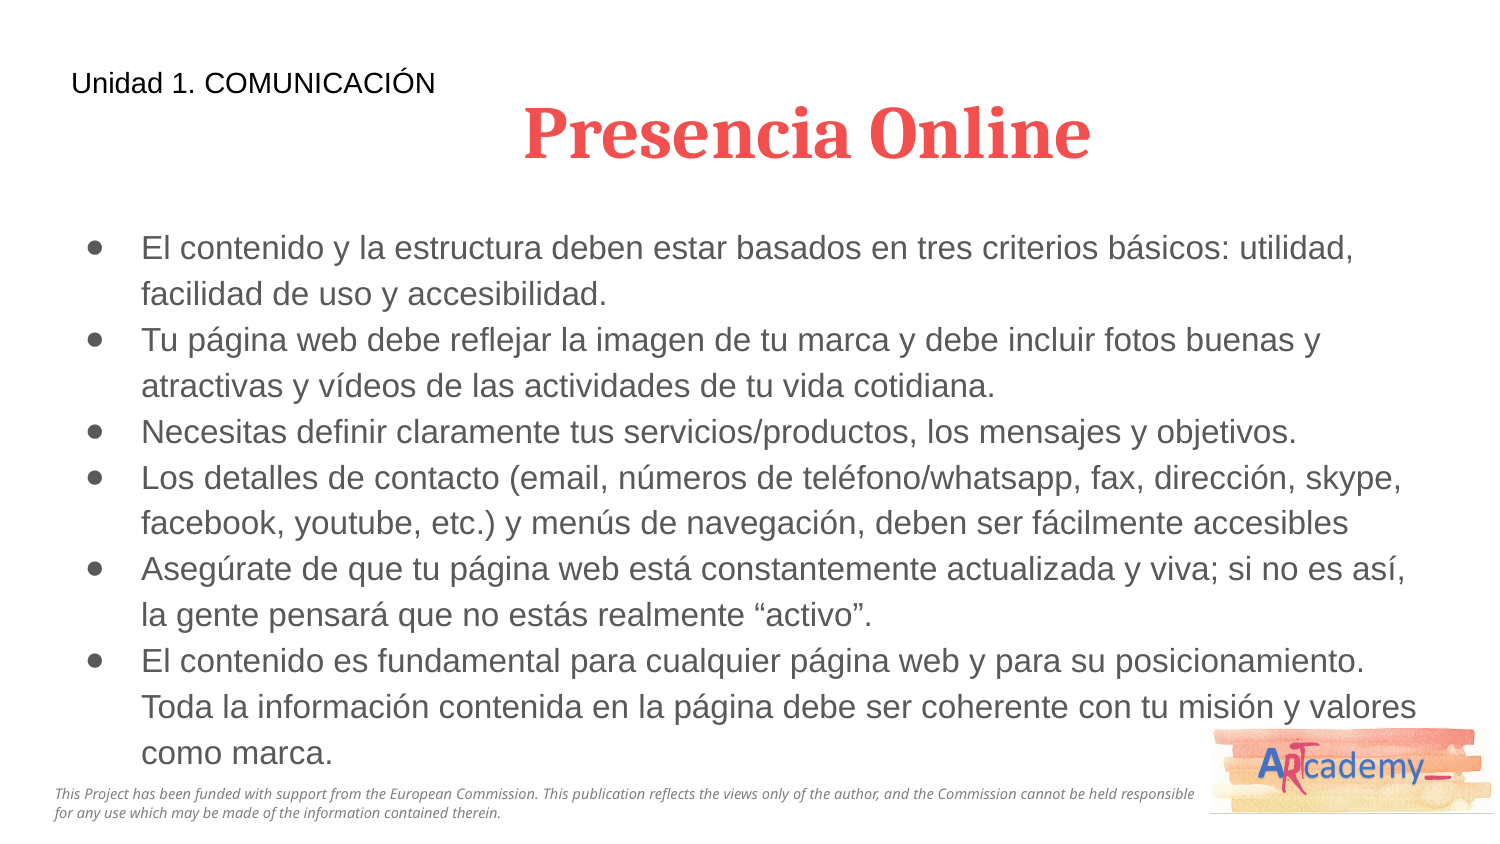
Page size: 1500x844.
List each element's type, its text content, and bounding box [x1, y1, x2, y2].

list El contenido y la estructura deben estar basados en tres criterios básicos: utilidad, facilidad de uso y accesibilidad. Tu página web debe reflejar la imagen de tu marca y debe incluir fotos buenas y atractivas y vídeos de las actividades de tu vida cotidiana. Necesitas definir claramente tus servicios/productos, los mensajes y objetivos. Los detalles de contacto (email, números de teléfono/whatsapp, fax, dirección, skype, facebook, youtube, etc.) y menús de navegación, deben ser fácilmente accesibles Asegúrate de que tu página web está constantemente actualizada y viva; si no es así, la gente pensará que no estás realmente “activo”. El contenido es fundamental para cualquier página web y para su posicionamiento. Toda la información contenida en la página debe ser coherente con tu misión y valores como marca. [51, 205, 1449, 775]
text_box Presencia Online [508, 68, 1147, 261]
text_box This Project has been funded with support from the European Commission. This publication reflects the views only of the author, and the Commission cannot be held responsible for any use which may be made of the information contained therein. [39, 775, 1205, 821]
picture [1210, 709, 1493, 844]
text_box Unidad 1. COMUNICACIÓN [56, 56, 477, 107]
